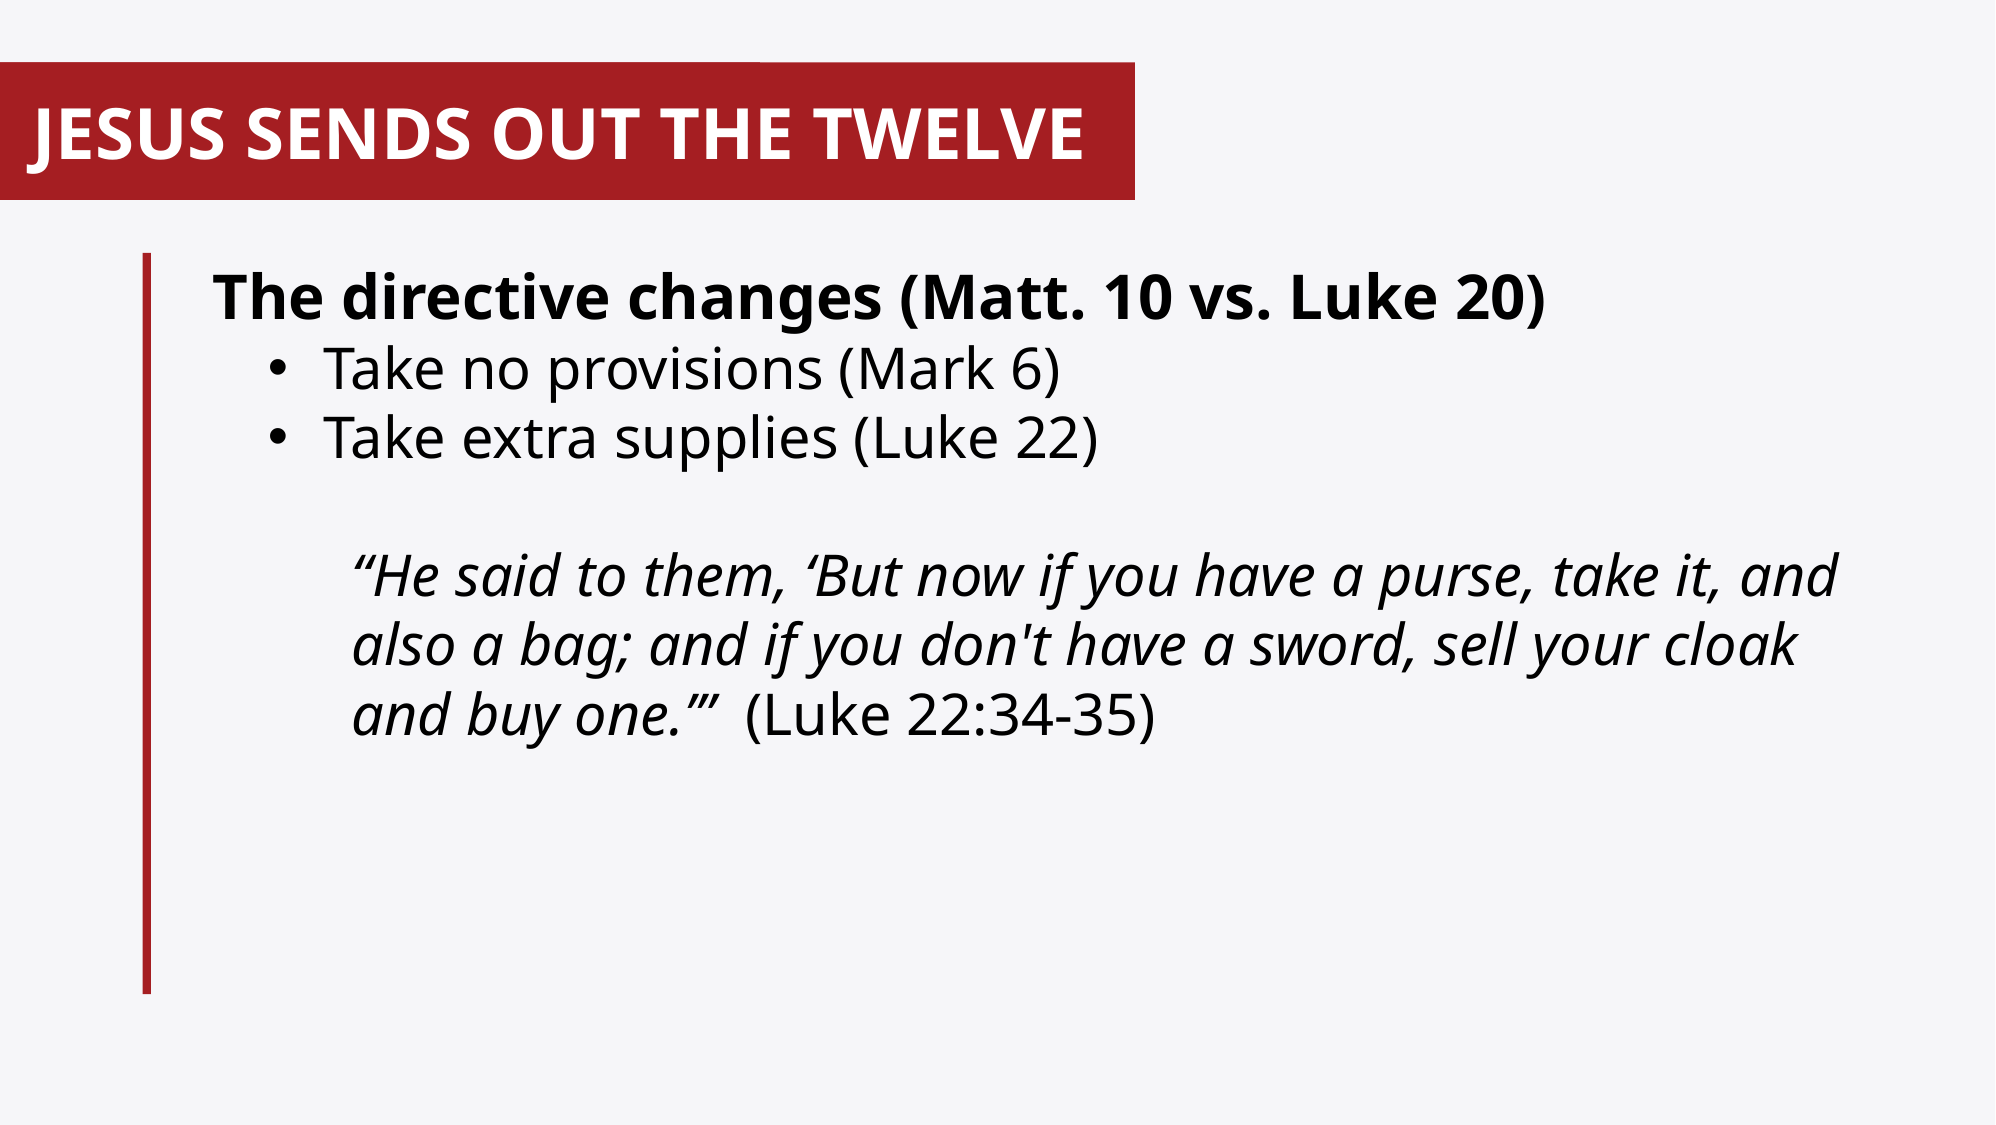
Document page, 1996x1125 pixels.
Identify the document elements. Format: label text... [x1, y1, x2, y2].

subtitle The directive changes (Matt. 10 vs. Luke 20) Take no provisions (Mark 6) Take extra supplies (Luke 22) “He said to them, ‘But now if you have a purse, take it, and also a bag; and if you don't have a sword, sell your cloak and buy one.’” (Luke 22:34-35) [197, 249, 1885, 1063]
title JESUS SENDS OUT THE TWELVE [0, 62, 1135, 200]
